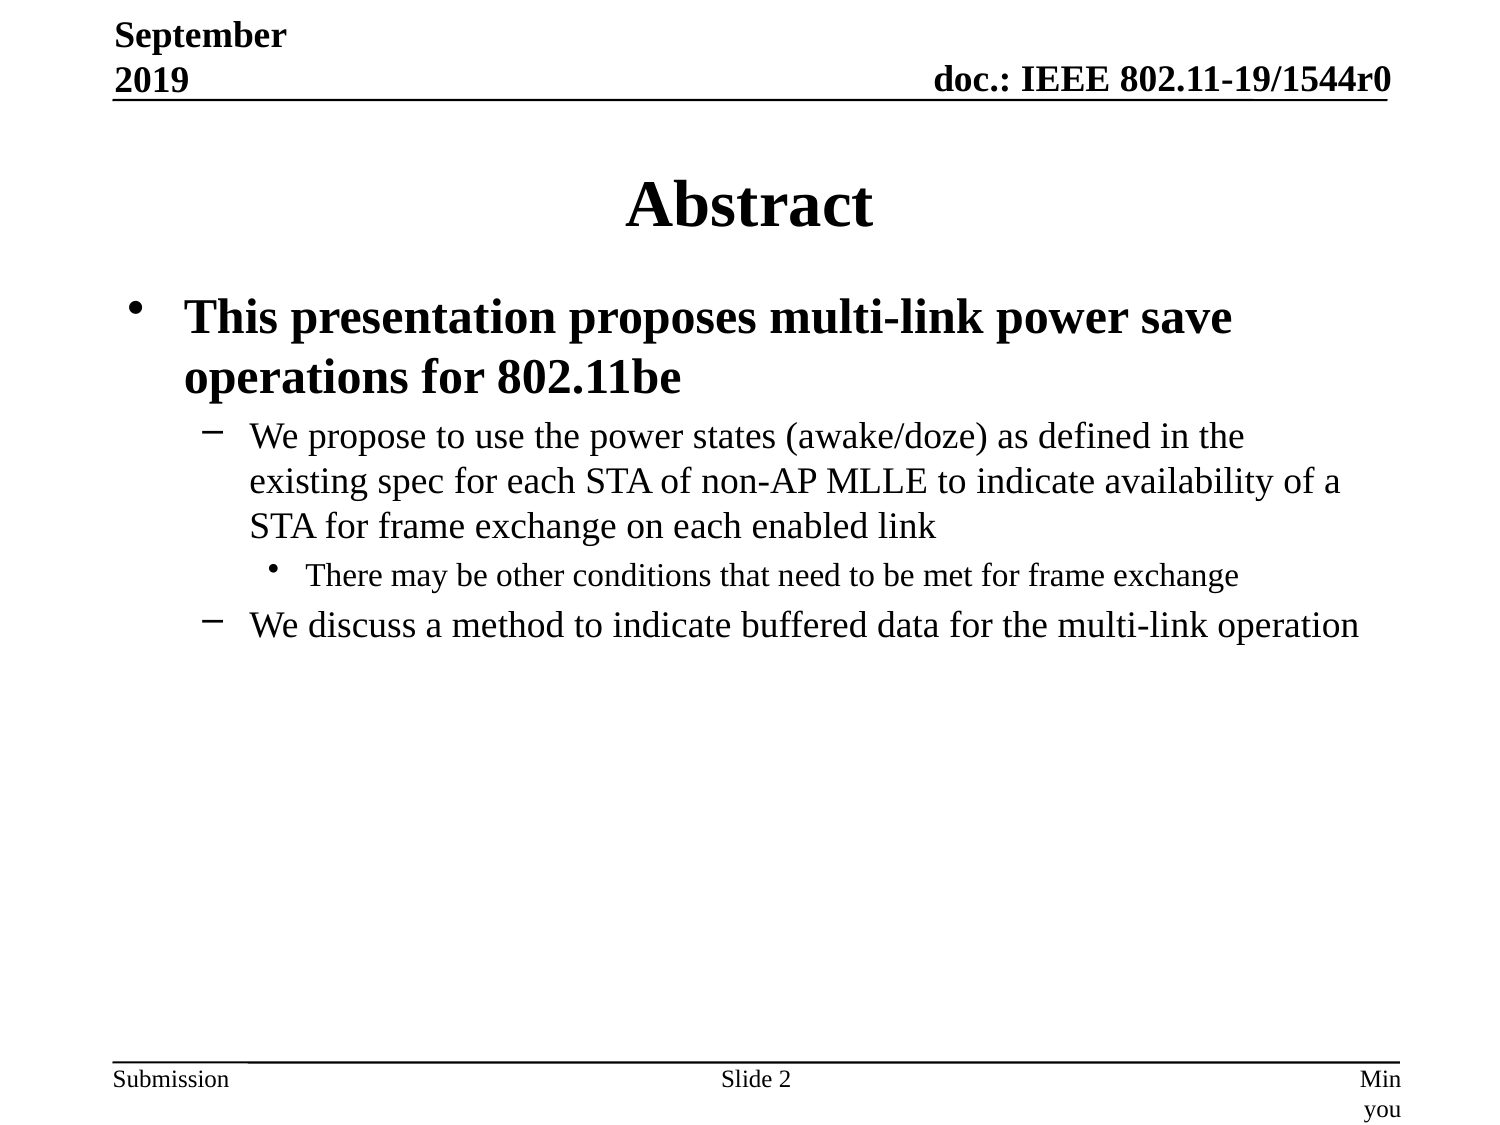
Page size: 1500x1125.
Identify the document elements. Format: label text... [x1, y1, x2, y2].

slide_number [114, 54, 309, 101]
footer Minyoung Park et.al., (Intel Corporation) [1354, 1061, 1402, 1093]
list This presentation proposes multi-link power save operations for 802.11be We propose to use the power states (awake/doze) as defined in the existing spec for each STA of non-AP MLLE to indicate availability of a STA for frame exchange on each enabled link There may be other conditions that need to be met for frame exchange We discuss a method to indicate buffered data for the multi-link operation [112, 276, 1388, 798]
title Abstract [112, 112, 1388, 276]
slide_number Slide 2 [712, 1061, 800, 1093]
